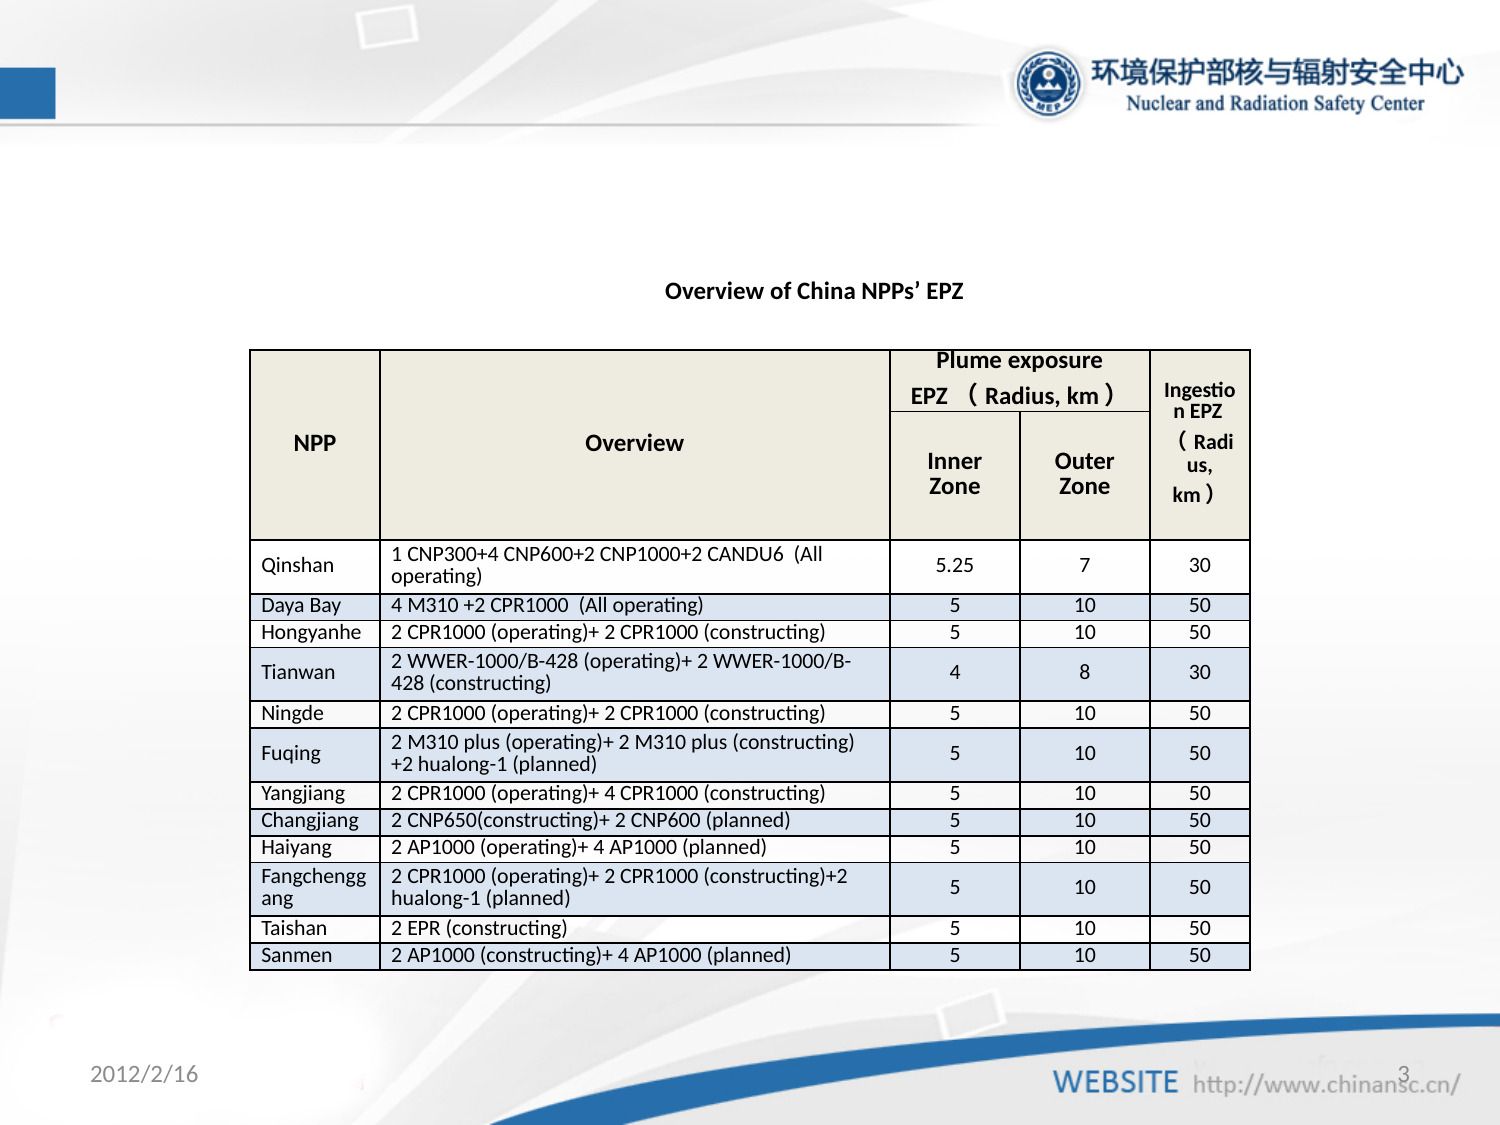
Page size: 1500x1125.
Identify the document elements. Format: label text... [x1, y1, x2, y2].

table_cell 5 [891, 944, 1019, 969]
table_cell 2 WWER-1000/B-428 (operating)+ 2 WWER-1000/B-428 (constructing) [381, 648, 889, 700]
table_cell Inner Zone [891, 412, 1019, 539]
table_cell 10 [1021, 621, 1149, 647]
table_cell Tianwan [251, 648, 379, 700]
table_cell 8 [1021, 648, 1149, 700]
table_cell Hongyanhe [251, 621, 379, 647]
table_header Overview [381, 351, 889, 539]
table_cell 10 [1021, 702, 1149, 727]
table_header Plume exposure EPZ（Radius, km） [891, 351, 1149, 411]
table_cell 50 [1151, 621, 1249, 647]
table_cell Outer Zone [1021, 412, 1149, 539]
table_cell 5 [891, 837, 1019, 862]
table_cell Daya Bay [251, 595, 379, 620]
table_cell 5 [891, 729, 1019, 781]
table_cell 5 [891, 863, 1019, 915]
table_cell 2 M310 plus (operating)+ 2 M310 plus (constructing) +2 hualong-1 (planned) [381, 729, 889, 781]
table_cell 2 CPR1000 (operating)+ 2 CPR1000 (constructing) [381, 621, 889, 647]
table_cell 10 [1021, 863, 1149, 915]
table_cell Haiyang [251, 837, 379, 862]
table_cell 10 [1021, 783, 1149, 808]
picture [0, 0, 1500, 1125]
table_cell 4 M310 +2 CPR1000 (All operating) [381, 595, 889, 620]
table_cell 10 [1021, 837, 1149, 862]
table_cell 50 [1151, 944, 1249, 969]
table_cell 30 [1151, 541, 1249, 593]
table_cell 50 [1151, 810, 1249, 835]
table_cell 10 [1021, 944, 1149, 969]
table_header NPP [251, 351, 379, 539]
table_cell 1 CNP300+4 CNP600+2 CNP1000+2 CANDU6 (All operating) [381, 541, 889, 593]
table_cell 50 [1151, 783, 1249, 808]
table_cell 5 [891, 702, 1019, 727]
table_cell 10 [1021, 729, 1149, 781]
table_cell Ningde [251, 702, 379, 727]
table_cell 5 [891, 621, 1019, 647]
table_cell Fuqing [251, 729, 379, 781]
table_cell 50 [1151, 917, 1249, 942]
table_cell 50 [1151, 702, 1249, 727]
table_cell 2 CPR1000 (operating)+ 4 CPR1000 (constructing) [381, 783, 889, 808]
table_cell 50 [1151, 863, 1249, 915]
slide_number 3 [1074, 1042, 1425, 1103]
table_header Ingestion EPZ（Radius, km） [1151, 351, 1249, 539]
table_cell 5 [891, 595, 1019, 620]
table_cell Taishan [251, 917, 379, 942]
table_cell 4 [891, 648, 1019, 700]
table_cell 50 [1151, 595, 1249, 620]
table_cell 2 AP1000 (operating)+ 4 AP1000 (planned) [381, 837, 889, 862]
text_box Overview of China NPPs’ EPZ [650, 267, 980, 342]
table_cell Yangjiang [251, 783, 379, 808]
table_cell Qinshan [251, 541, 379, 593]
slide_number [75, 1042, 425, 1103]
table_cell 50 [1151, 729, 1249, 781]
table_cell 10 [1021, 595, 1149, 620]
table_cell 10 [1021, 810, 1149, 835]
table_cell 5 [891, 783, 1019, 808]
table_cell 2 CNP650(constructing)+ 2 CNP600 (planned) [381, 810, 889, 835]
table_cell 30 [1151, 648, 1249, 700]
table_cell 2 AP1000 (constructing)+ 4 AP1000 (planned) [381, 944, 889, 969]
table_cell 5 [891, 917, 1019, 942]
table_cell 2 CPR1000 (operating)+ 2 CPR1000 (constructing)+2 hualong-1 (planned) [381, 863, 889, 915]
table_cell Changjiang [251, 810, 379, 835]
table_cell 5.25 [891, 541, 1019, 593]
table_cell Fangchenggang [251, 863, 379, 915]
table_cell 10 [1021, 917, 1149, 942]
table_cell 50 [1151, 837, 1249, 862]
table_cell 2 EPR (constructing) [381, 917, 889, 942]
table_cell Sanmen [251, 944, 379, 969]
table_cell 2 CPR1000 (operating)+ 2 CPR1000 (constructing) [381, 702, 889, 727]
table_cell 7 [1021, 541, 1149, 593]
table_cell 5 [891, 810, 1019, 835]
